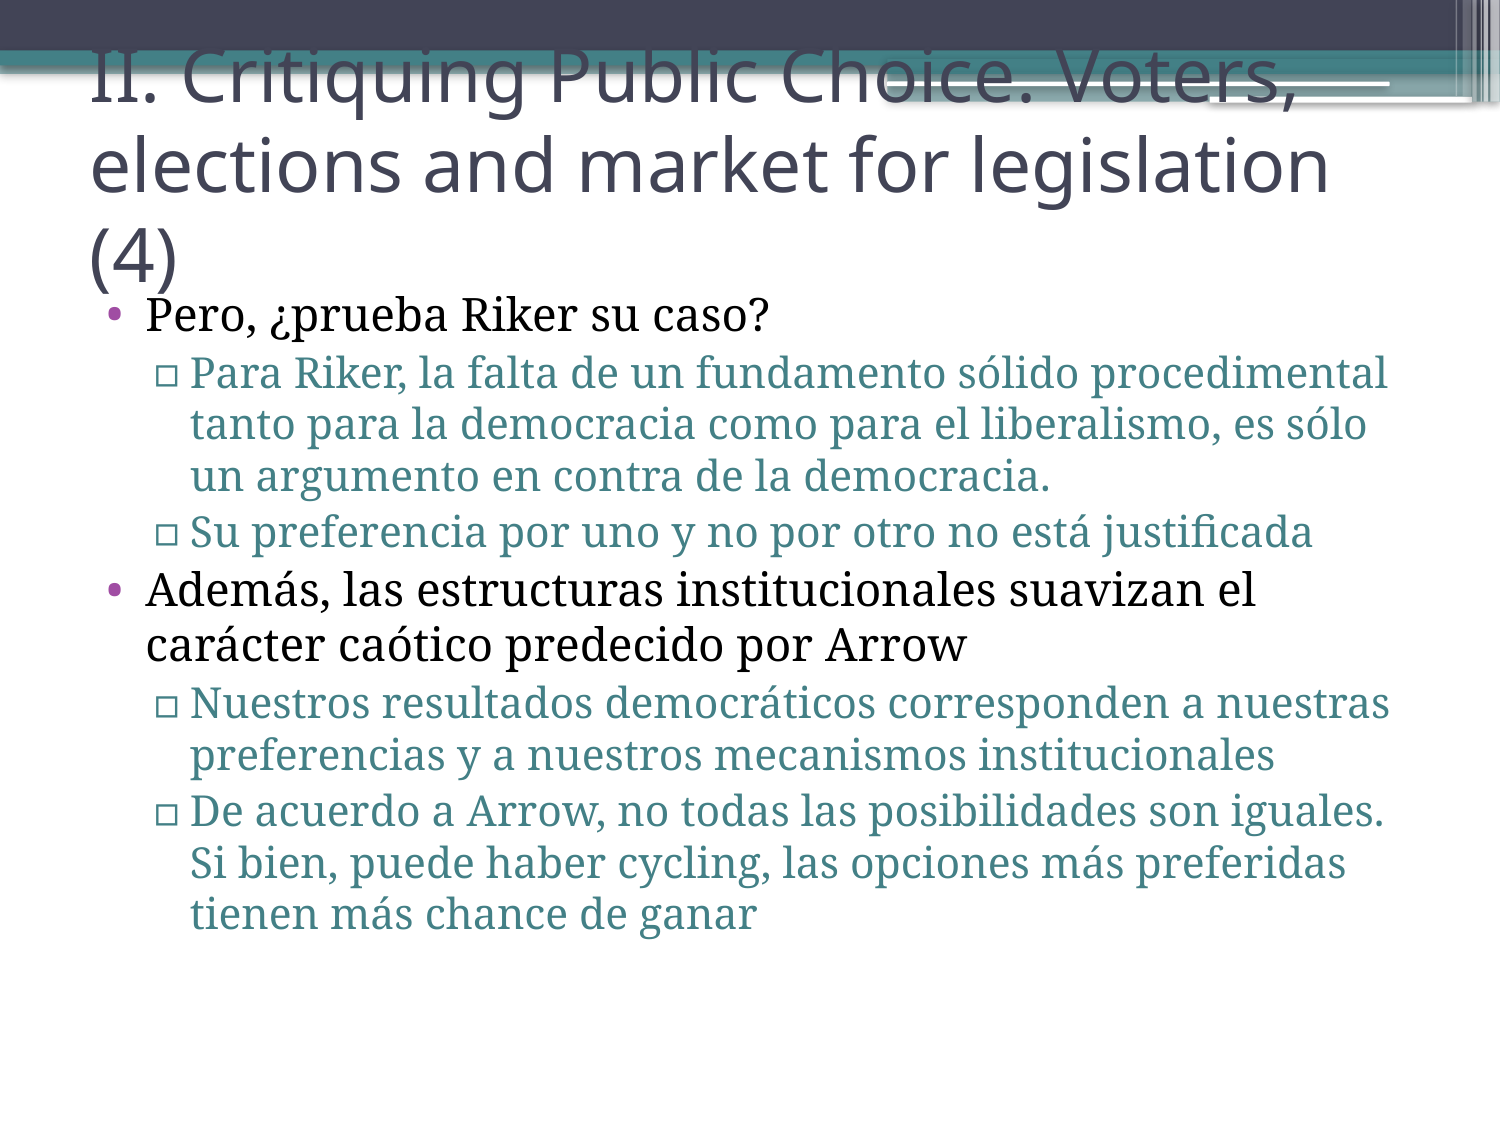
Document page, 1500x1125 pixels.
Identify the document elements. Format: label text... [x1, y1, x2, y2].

list Pero, ¿prueba Riker su caso? Para Riker, la falta de un fundamento sólido procedimental tanto para la democracia como para el liberalismo, es sólo un argumento en contra de la democracia. Su preferencia por uno y no por otro no está justificada Además, las estructuras institucionales suavizan el carácter caótico predecido por Arrow Nuestros resultados democráticos corresponden a nuestras preferencias y a nuestros mecanismos institucionales De acuerdo a Arrow, no todas las posibilidades son iguales. Si bien, puede haber cycling, las opciones más preferidas tienen más chance de ganar [75, 277, 1425, 988]
title II. Critiquing Public Choice. Voters, elections and market for legislation (4) [75, 75, 1425, 250]
